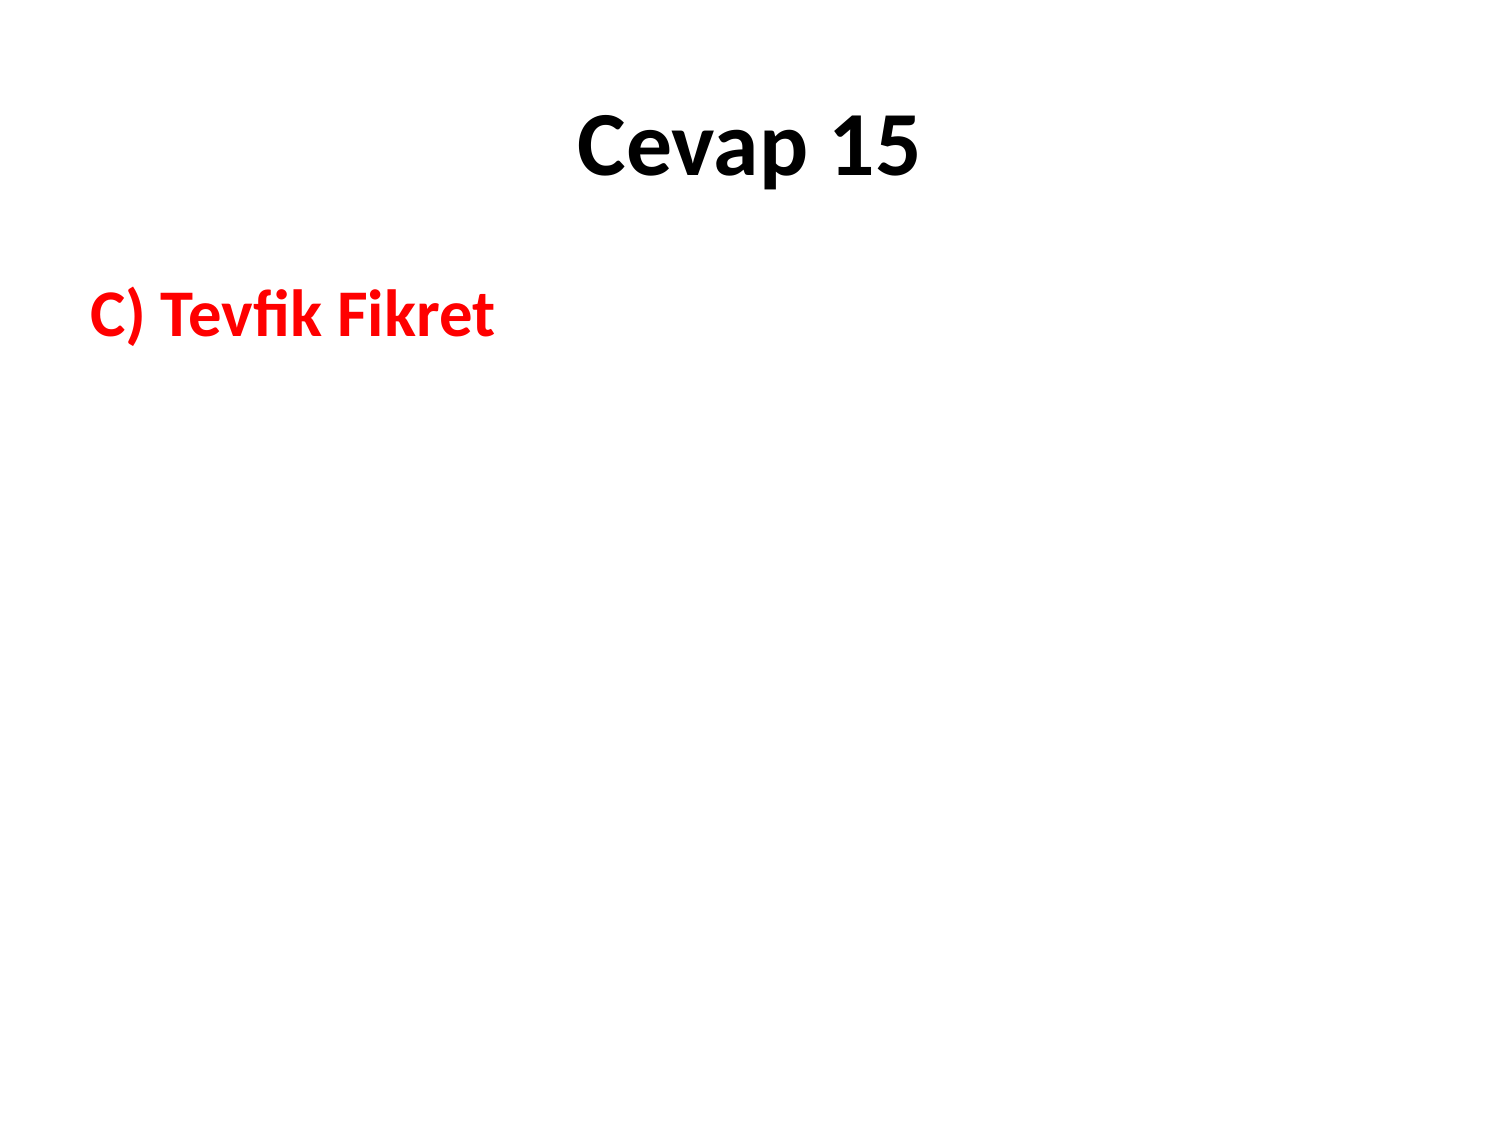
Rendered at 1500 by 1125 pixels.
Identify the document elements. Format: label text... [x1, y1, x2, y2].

title Cevap 15 [75, 45, 1425, 233]
list C) Tevfik Fikret [75, 262, 1425, 1005]
